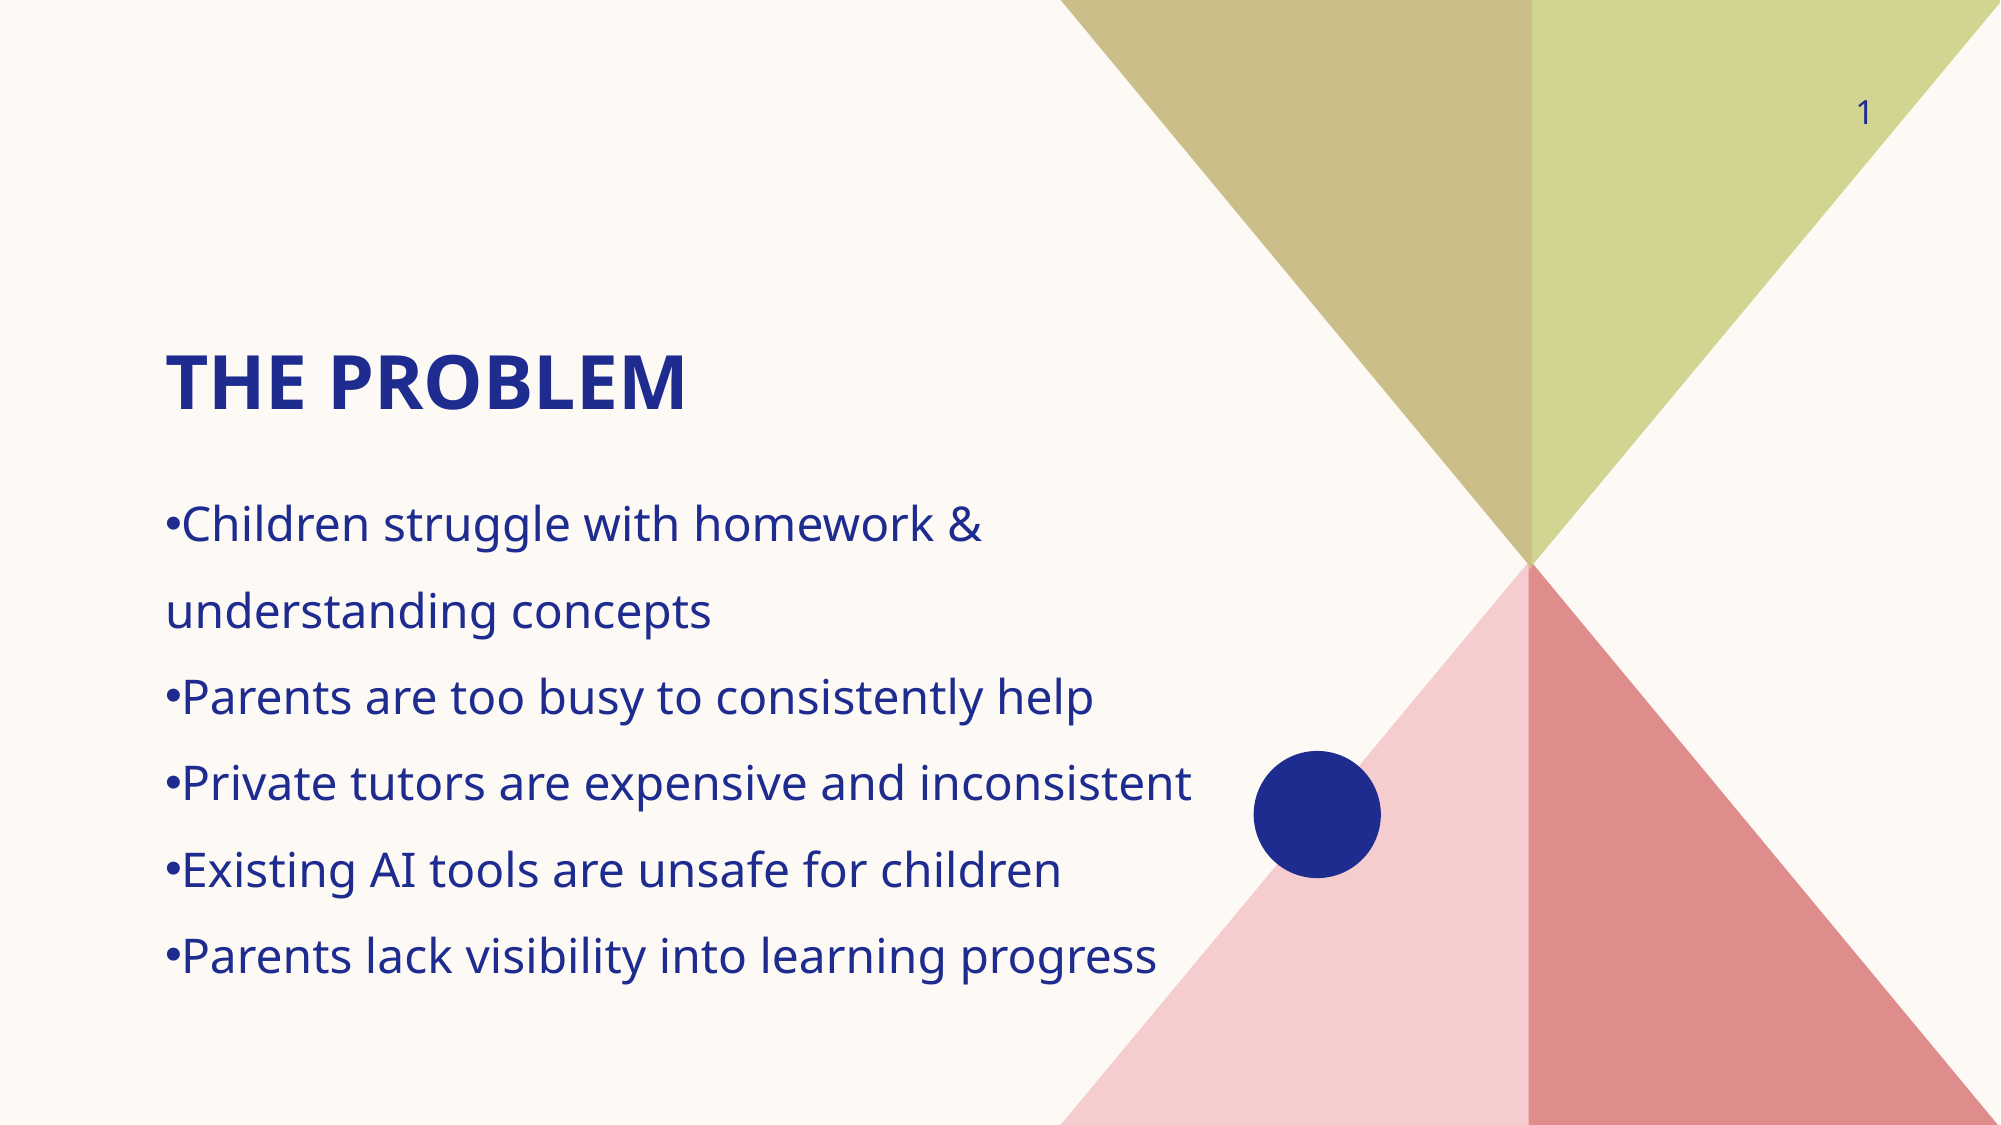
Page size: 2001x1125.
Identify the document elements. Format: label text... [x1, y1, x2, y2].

slide_number 1 [1699, 75, 1875, 153]
list Children struggle with homework & understanding concepts Parents are too busy to consistently help Private tutors are expensive and inconsistent Existing AI tools are unsafe for children Parents lack visibility into learning progress [150, 464, 1230, 992]
title The Problem [150, 173, 1230, 425]
